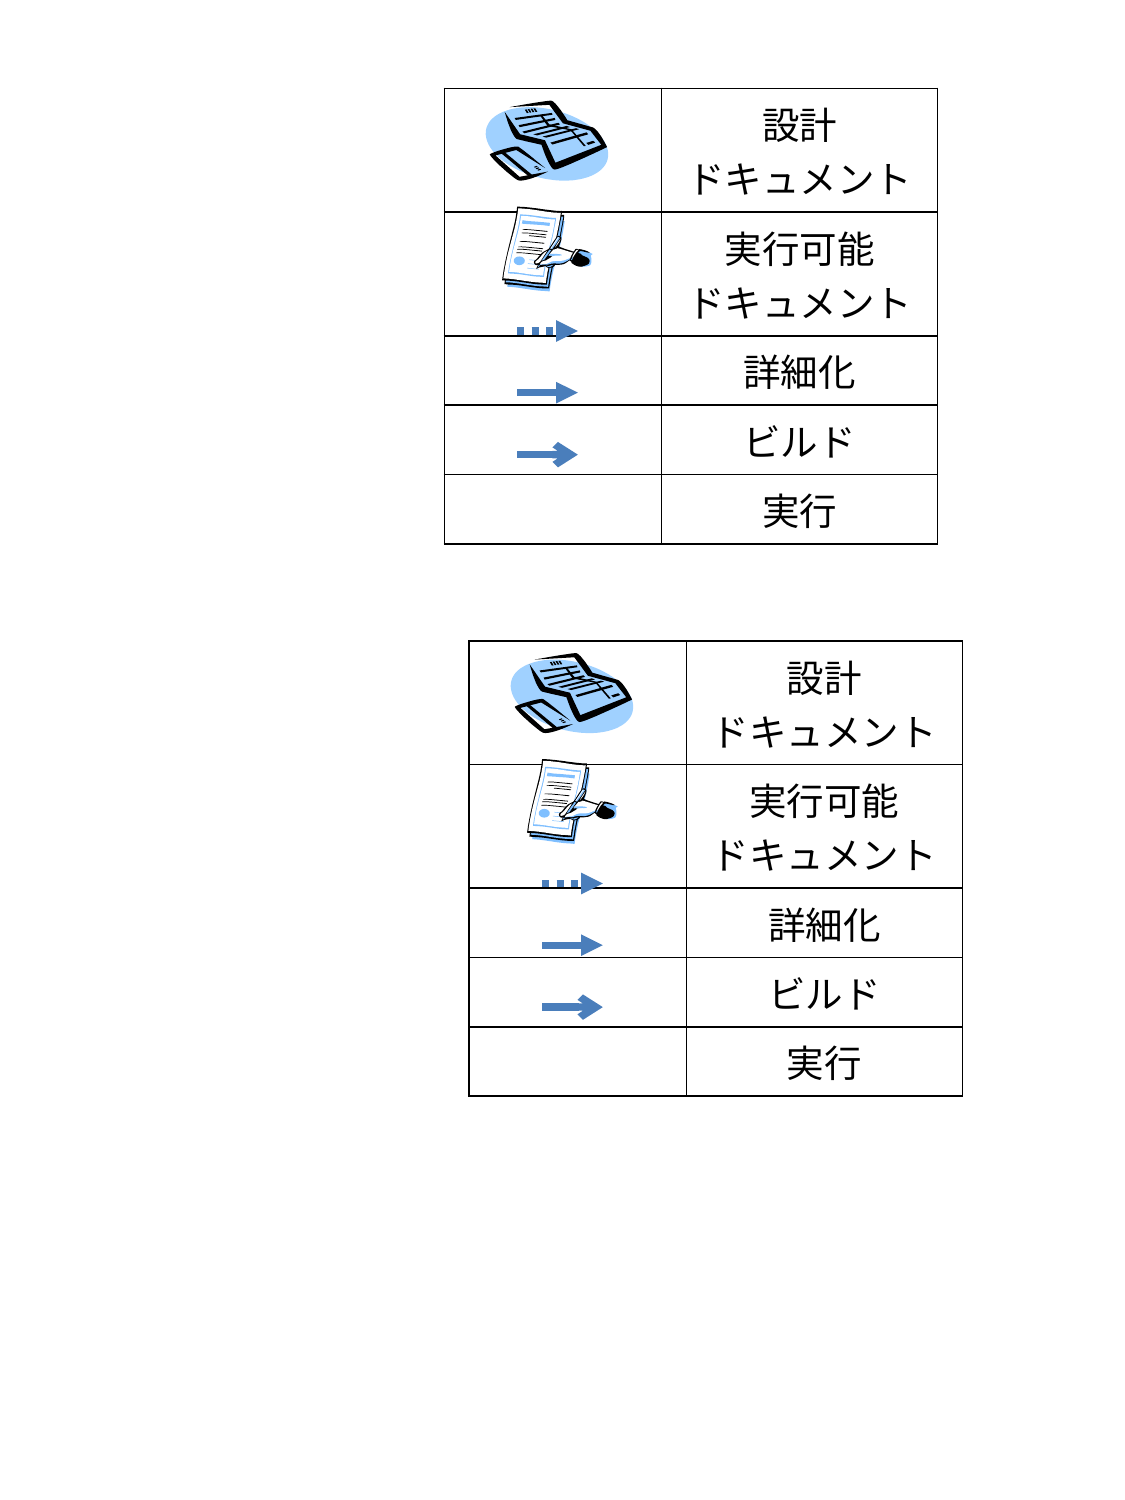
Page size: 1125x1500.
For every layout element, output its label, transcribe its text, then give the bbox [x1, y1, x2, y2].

table_cell [445, 213, 479, 335]
table_cell [640, 765, 686, 887]
table_cell 実行可能 ドキュメント [662, 213, 937, 335]
table_header 設計 ドキュメント [687, 642, 962, 764]
table_cell 実行 [662, 475, 937, 543]
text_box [509, 652, 635, 1008]
table_cell [640, 889, 686, 957]
table_cell [615, 213, 661, 335]
table_cell 実行可能 ドキュメント [687, 765, 962, 887]
table_cell ビルド [687, 958, 962, 1026]
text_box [484, 100, 610, 455]
table_header [470, 642, 686, 764]
table_cell 詳細化 [687, 889, 962, 957]
table_cell [470, 889, 504, 957]
table_header 設計 ドキュメント [662, 89, 937, 211]
table_cell [470, 765, 504, 887]
table_header [445, 89, 661, 211]
table_cell 詳細化 [662, 337, 937, 404]
table_cell [445, 337, 479, 404]
table_cell [445, 475, 661, 543]
table_cell 実行 [687, 1028, 962, 1095]
table_cell [445, 406, 661, 474]
table_cell [470, 1028, 686, 1095]
table_cell [470, 958, 686, 1026]
table_cell ビルド [662, 406, 937, 474]
table_cell [615, 337, 661, 404]
